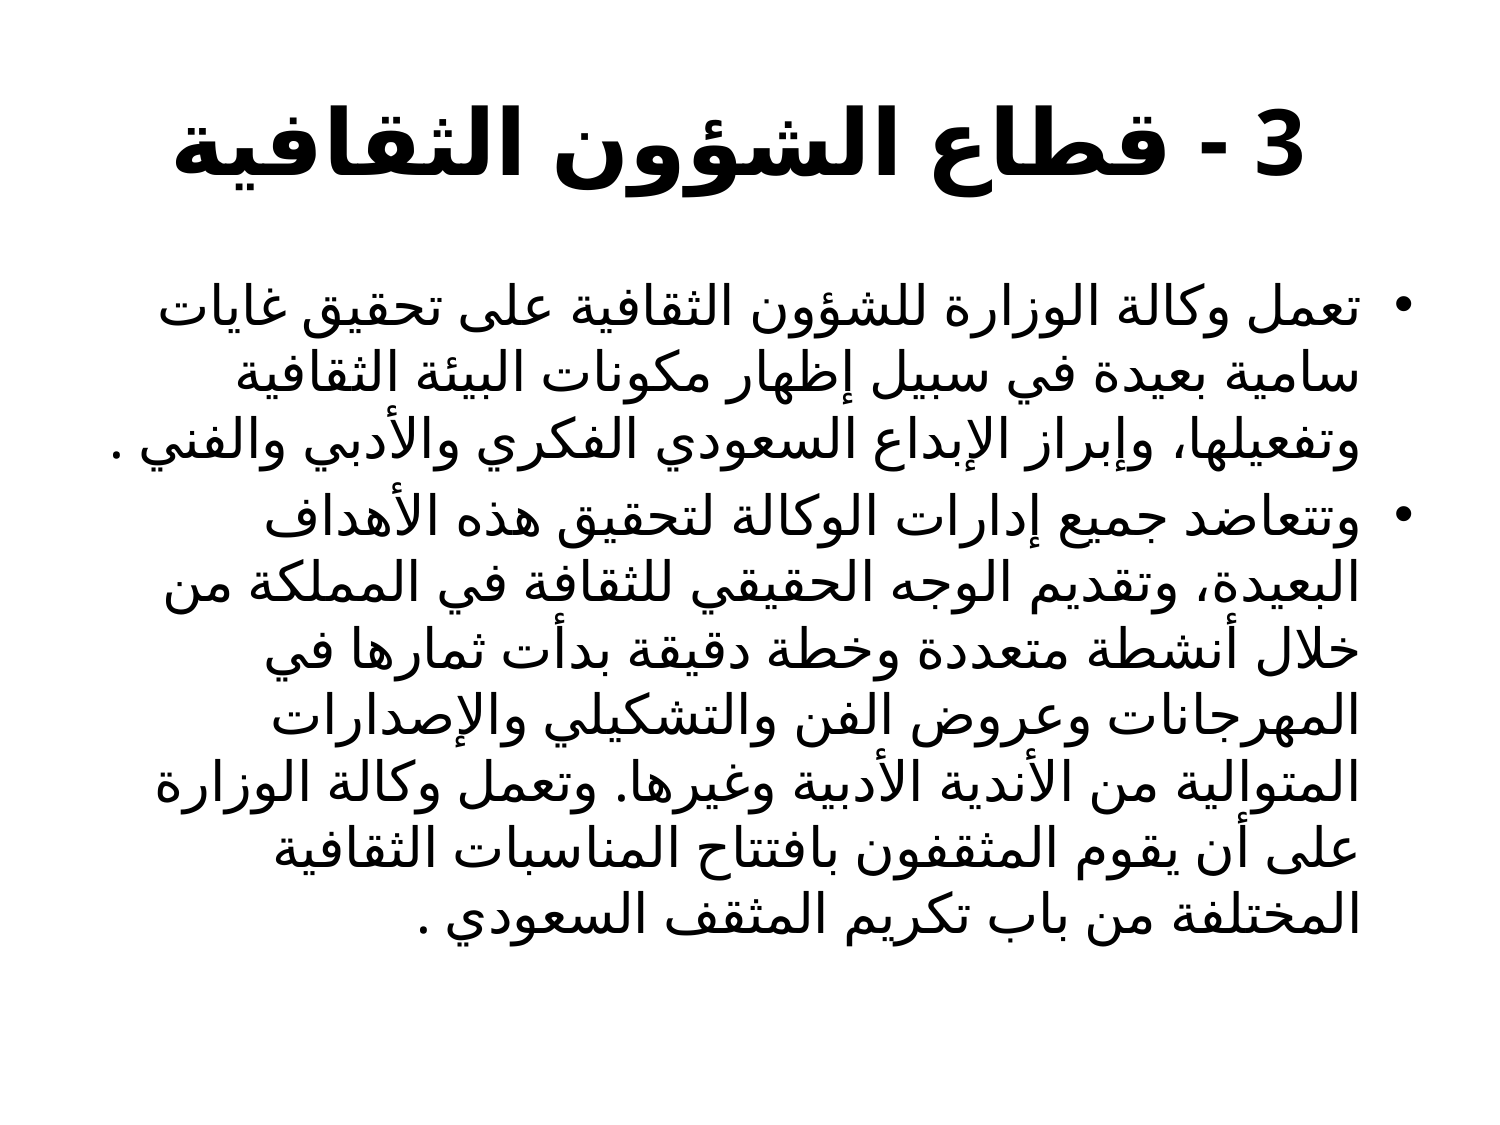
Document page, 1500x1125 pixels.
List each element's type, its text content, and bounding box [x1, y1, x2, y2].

title 3 - قطاع الشؤون الثقافية [75, 45, 1425, 233]
list تعمل وكالة الوزارة للشؤون الثقافية على تحقيق غايات سامية بعيدة في سبيل إظهار مكونات البيئة الثقافية وتفعيلها، وإبراز الإبداع السعودي الفكري والأدبي والفني . وتتعاضد جميع إدارات الوكالة لتحقيق هذه الأهداف البعيدة، وتقديم الوجه الحقيقي للثقافة في المملكة من خلال أنشطة متعددة وخطة دقيقة بدأت ثمارها في المهرجانات وعروض الفن والتشكيلي والإصدارات المتوالية من الأندية الأدبية وغيرها. وتعمل وكالة الوزارة على أن يقوم المثقفون بافتتاح المناسبات الثقافية المختلفة من باب تكريم المثقف السعودي . [75, 262, 1425, 1005]
